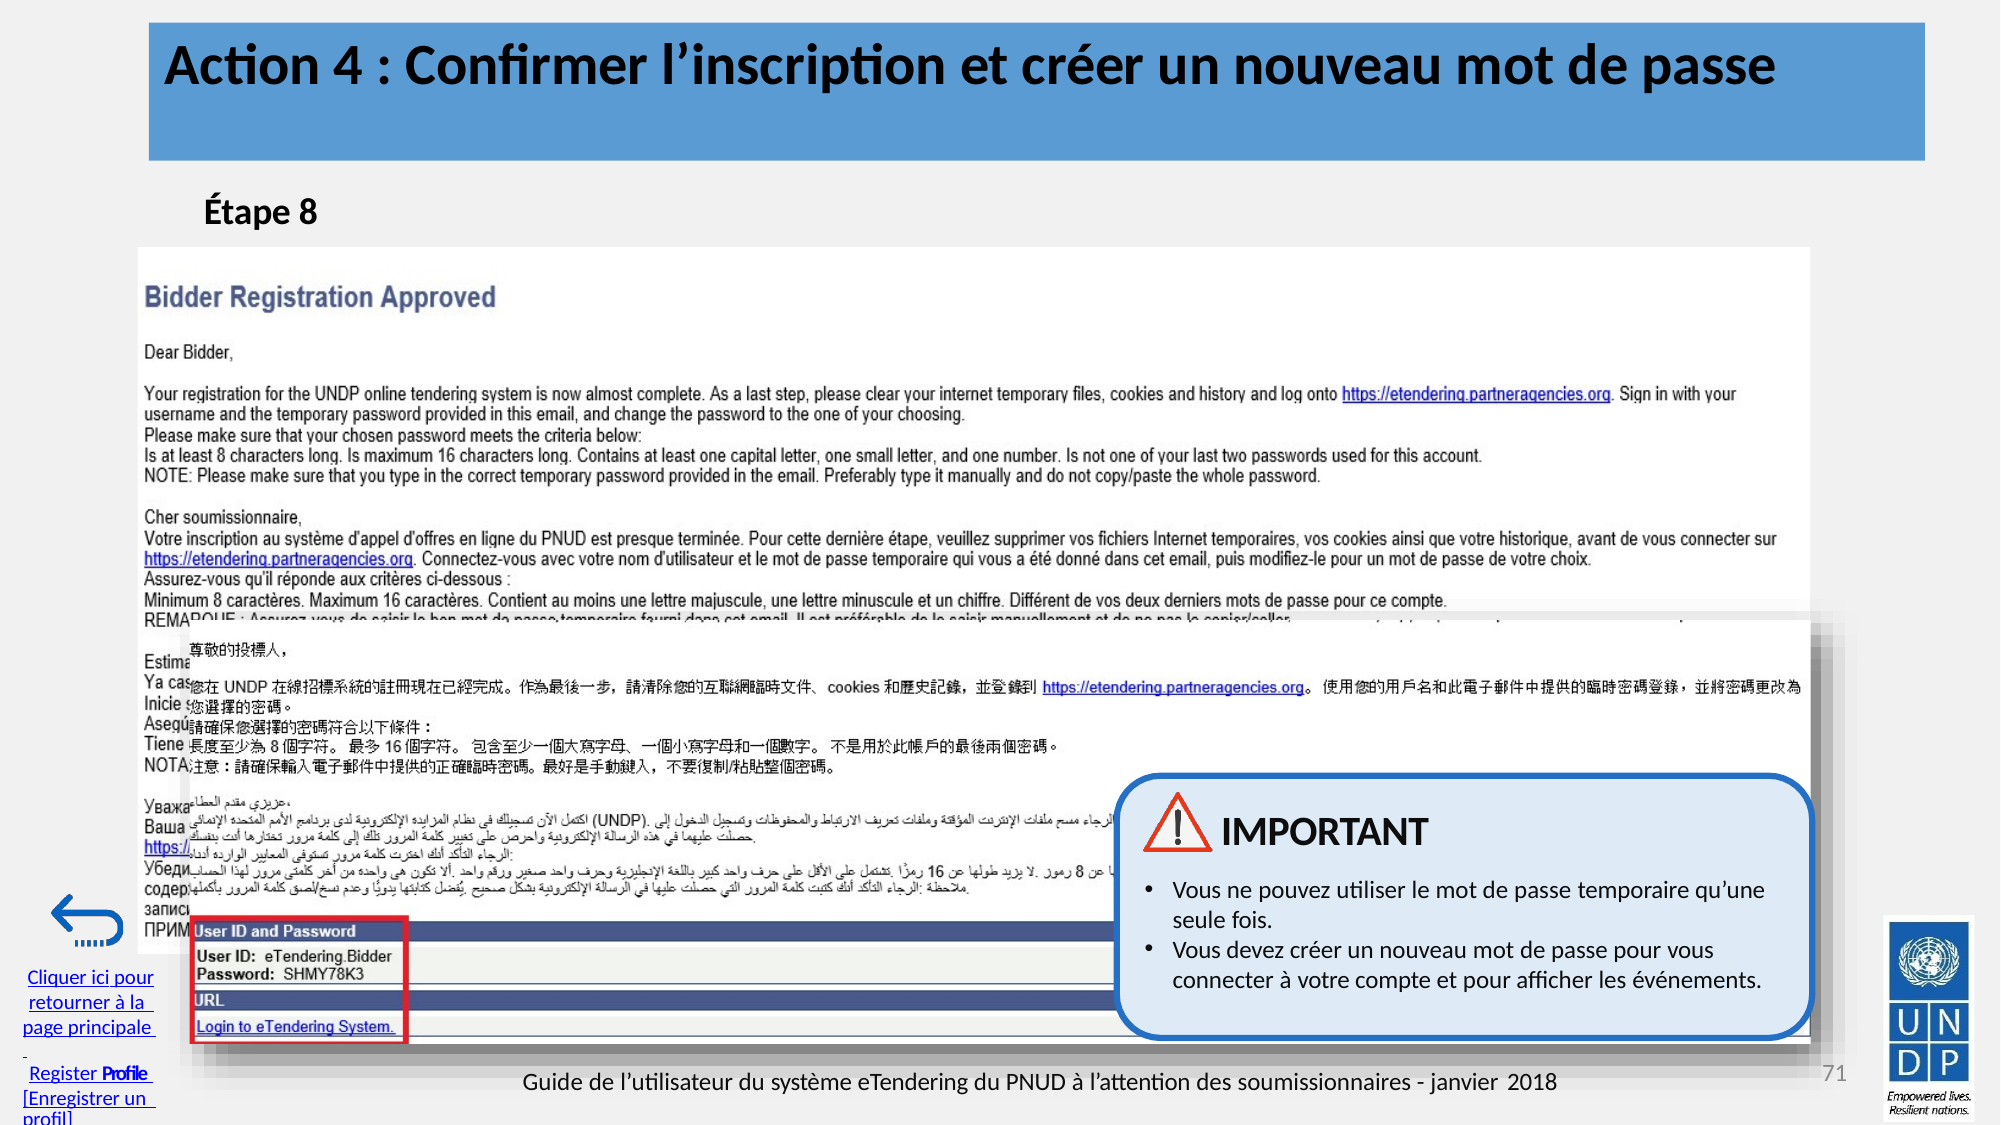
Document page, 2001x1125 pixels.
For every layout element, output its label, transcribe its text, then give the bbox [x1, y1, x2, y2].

text_box [137, 247, 1811, 954]
text_box Étape 8 [187, 179, 334, 240]
text_box Guide de l’utilisateur du système eTendering du PNUD à l’attention des soumissionnaires - janvier 2018 [520, 1069, 1566, 1096]
text_box Cliquer ici pour retourner à la page principale Register Profile [Enregistrer un profil] [22, 966, 159, 1089]
text_box [148, 22, 1925, 161]
title Action 4 : Confirmer l’inscription et créer un nouveau mot de passe [123, 25, 1877, 214]
text_box [189, 620, 1811, 1044]
text_box [1132, 776, 1223, 867]
text_box IMPORTANT Vous ne pouvez utiliser le mot de passe temporaire qu’une seule fois. Vous devez créer un nouveau mot de passe pour vous [1142, 803, 1770, 964]
text_box connecter à votre compte et pour afficher les événements. [1170, 967, 1771, 994]
text_box [1883, 915, 1975, 1122]
text_box [157, 588, 1869, 1102]
text_box [50, 893, 124, 947]
text_box [1116, 775, 1813, 1038]
text_box 71 [1820, 1060, 1850, 1087]
